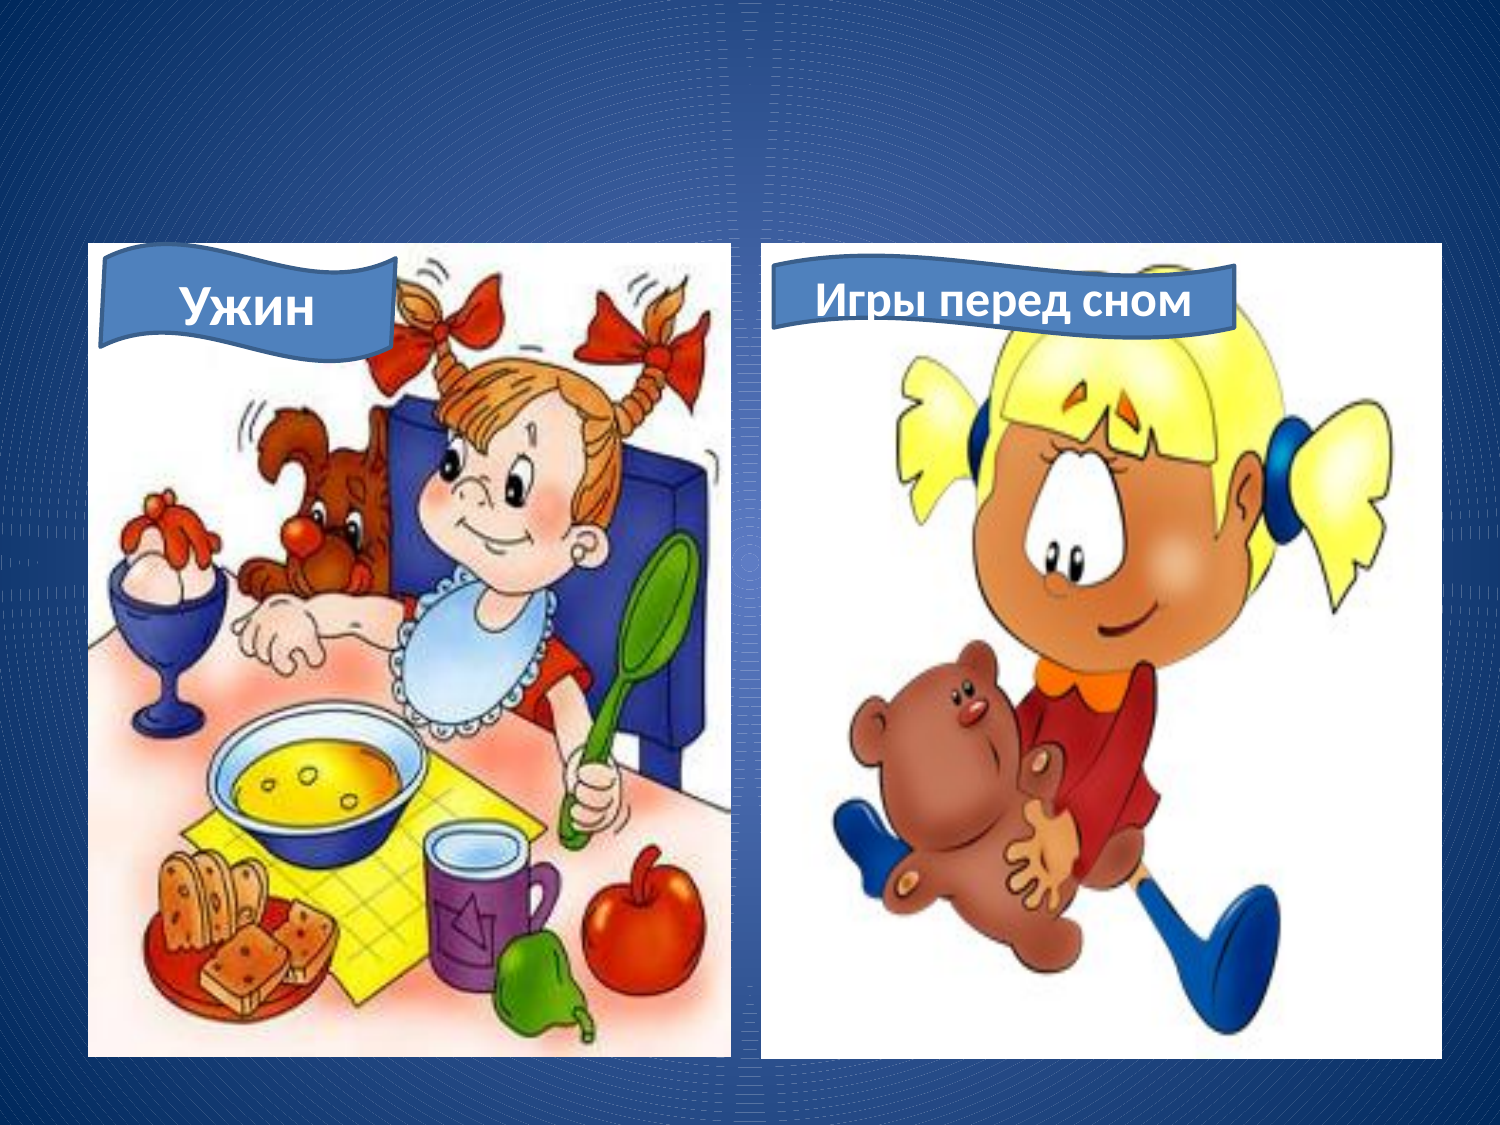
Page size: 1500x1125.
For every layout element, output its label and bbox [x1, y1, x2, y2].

picture [761, 243, 1442, 1059]
list [88, 243, 731, 1057]
